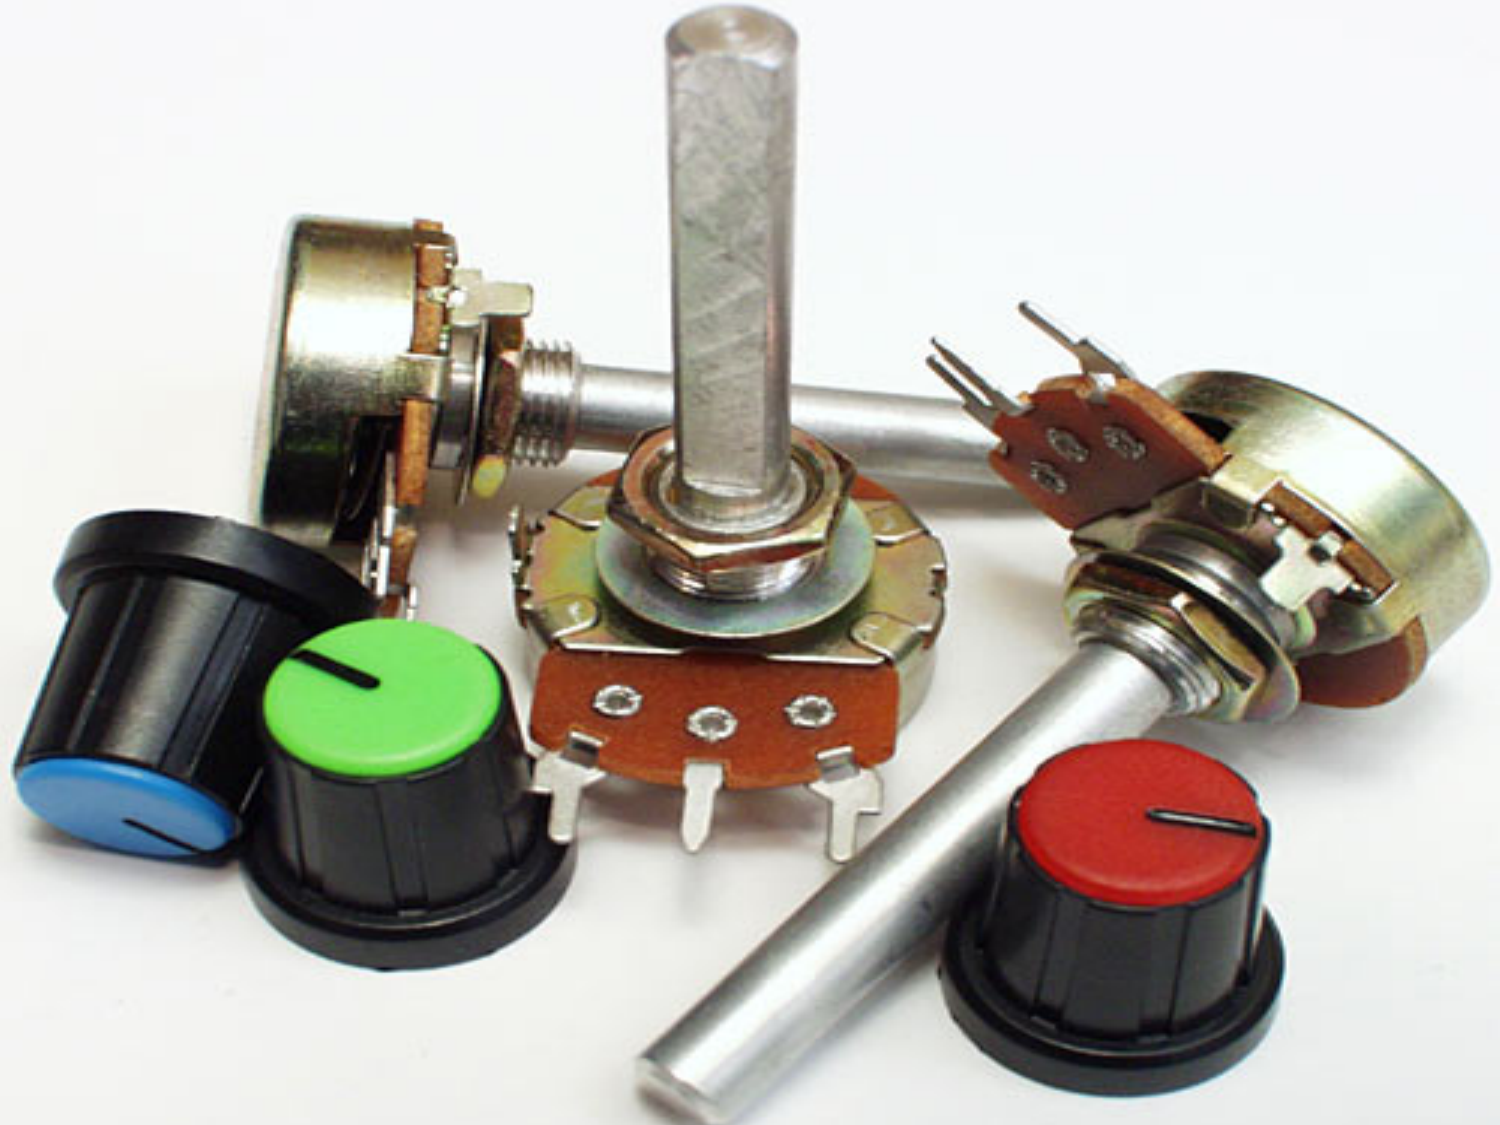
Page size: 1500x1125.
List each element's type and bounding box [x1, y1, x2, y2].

list [0, 0, 1500, 1125]
